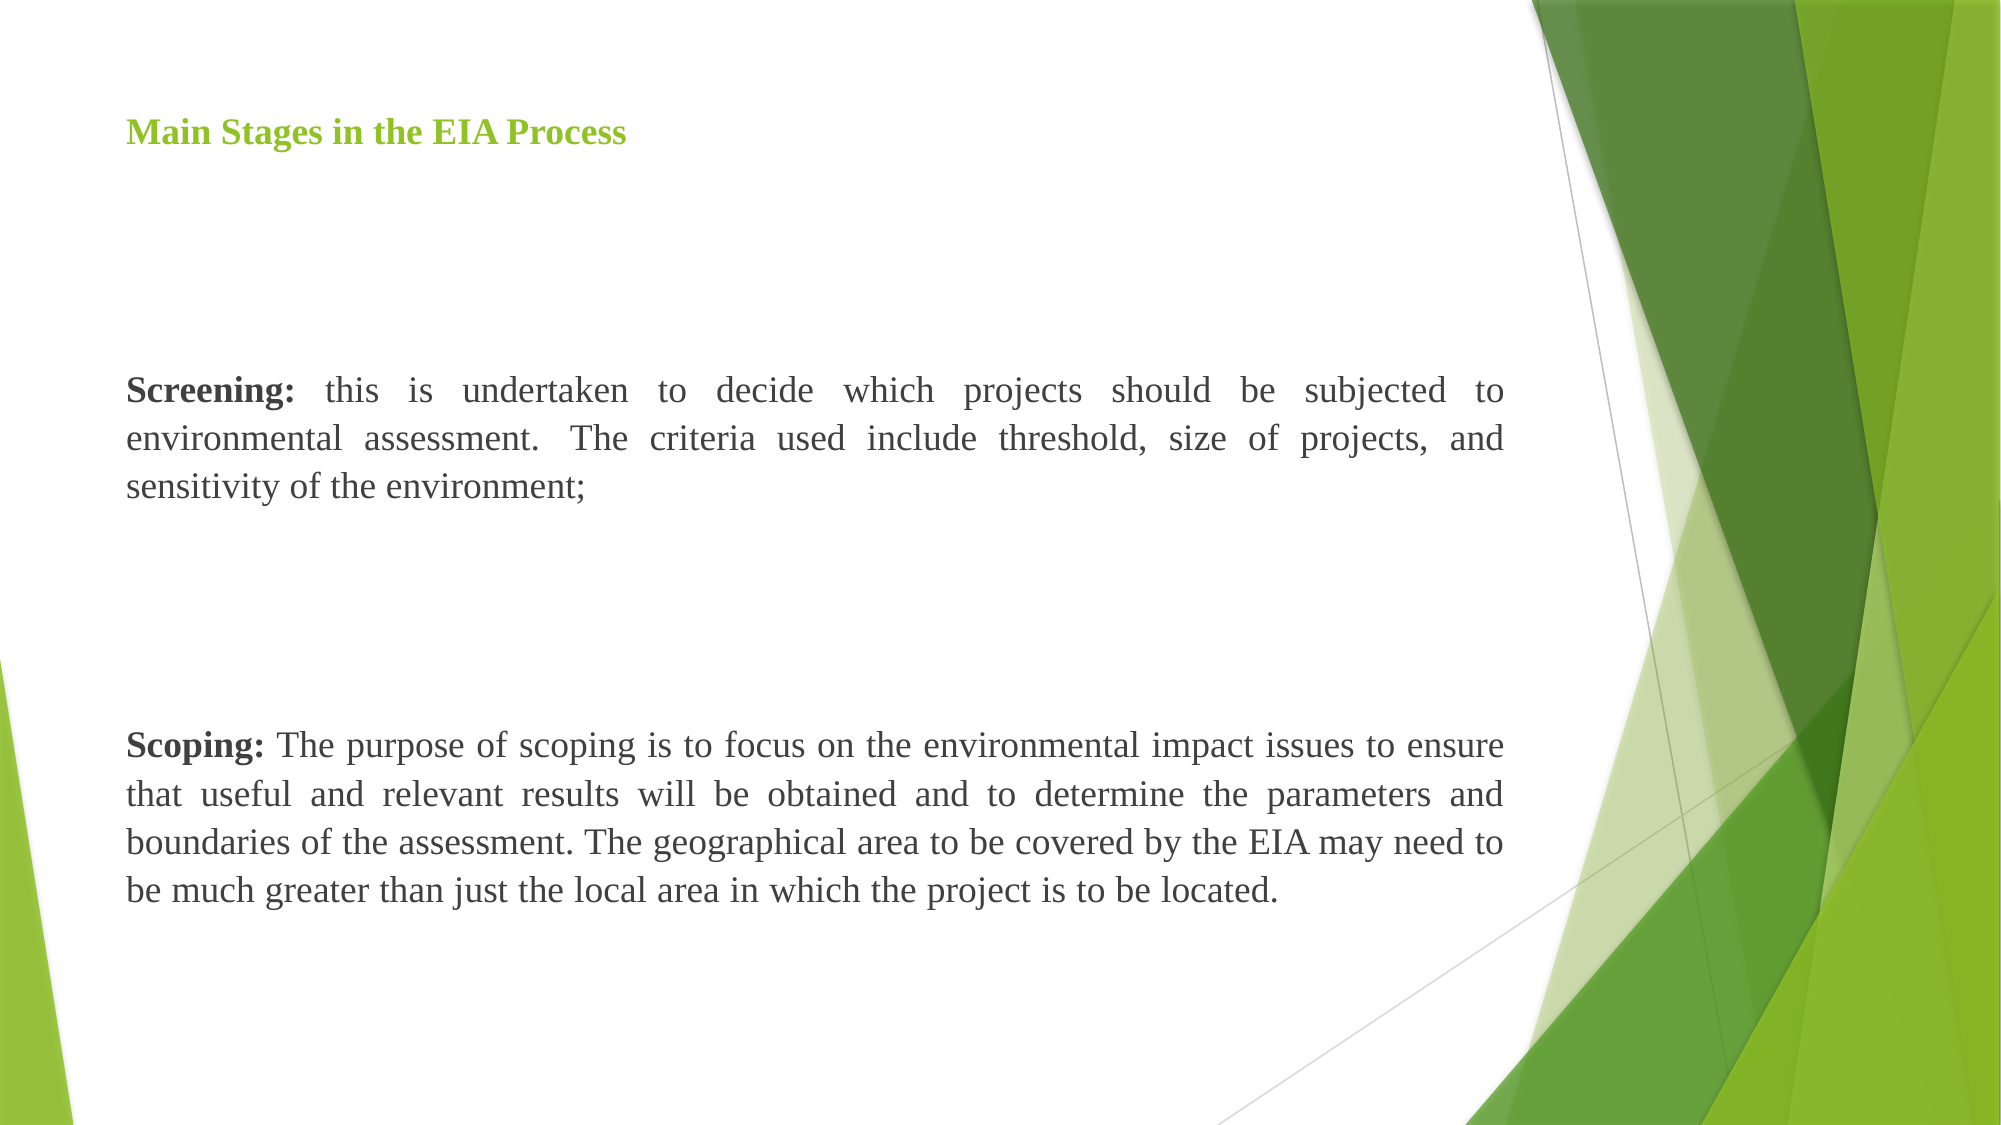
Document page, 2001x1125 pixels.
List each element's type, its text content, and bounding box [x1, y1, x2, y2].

list Screening: this is undertaken to decide which projects should be subjected to environmental assessment. The criteria used include threshold, size of projects, and sensitivity of the environment; Scoping: The purpose of scoping is to focus on the environmental impact issues to ensure that useful and relevant results will be obtained and to determine the parameters and boundaries of the assessment. The geographical area to be covered by the EIA may need to be much greater than just the local area in which the project is to be located. [111, 354, 1522, 992]
title Main Stages in the EIA Process [111, 99, 1522, 317]
